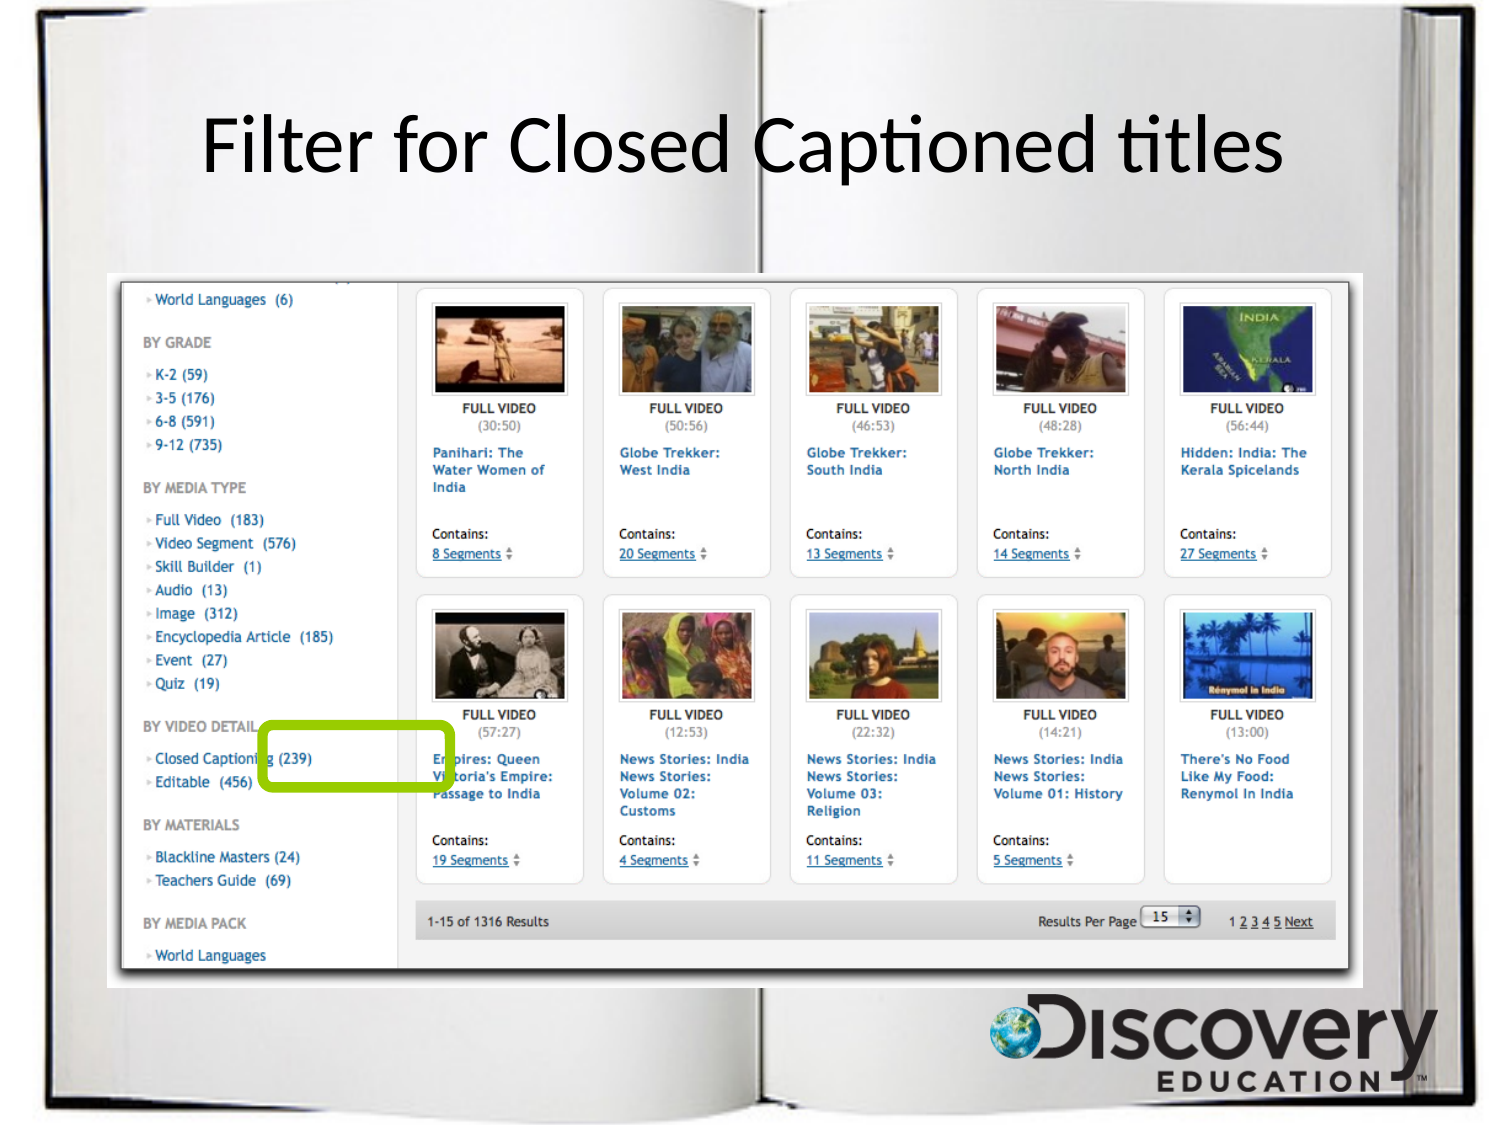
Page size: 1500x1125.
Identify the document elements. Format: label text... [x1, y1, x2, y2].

title Filter for Closed Captioned titles [62, 45, 1425, 233]
picture [0, 0, 1500, 1125]
